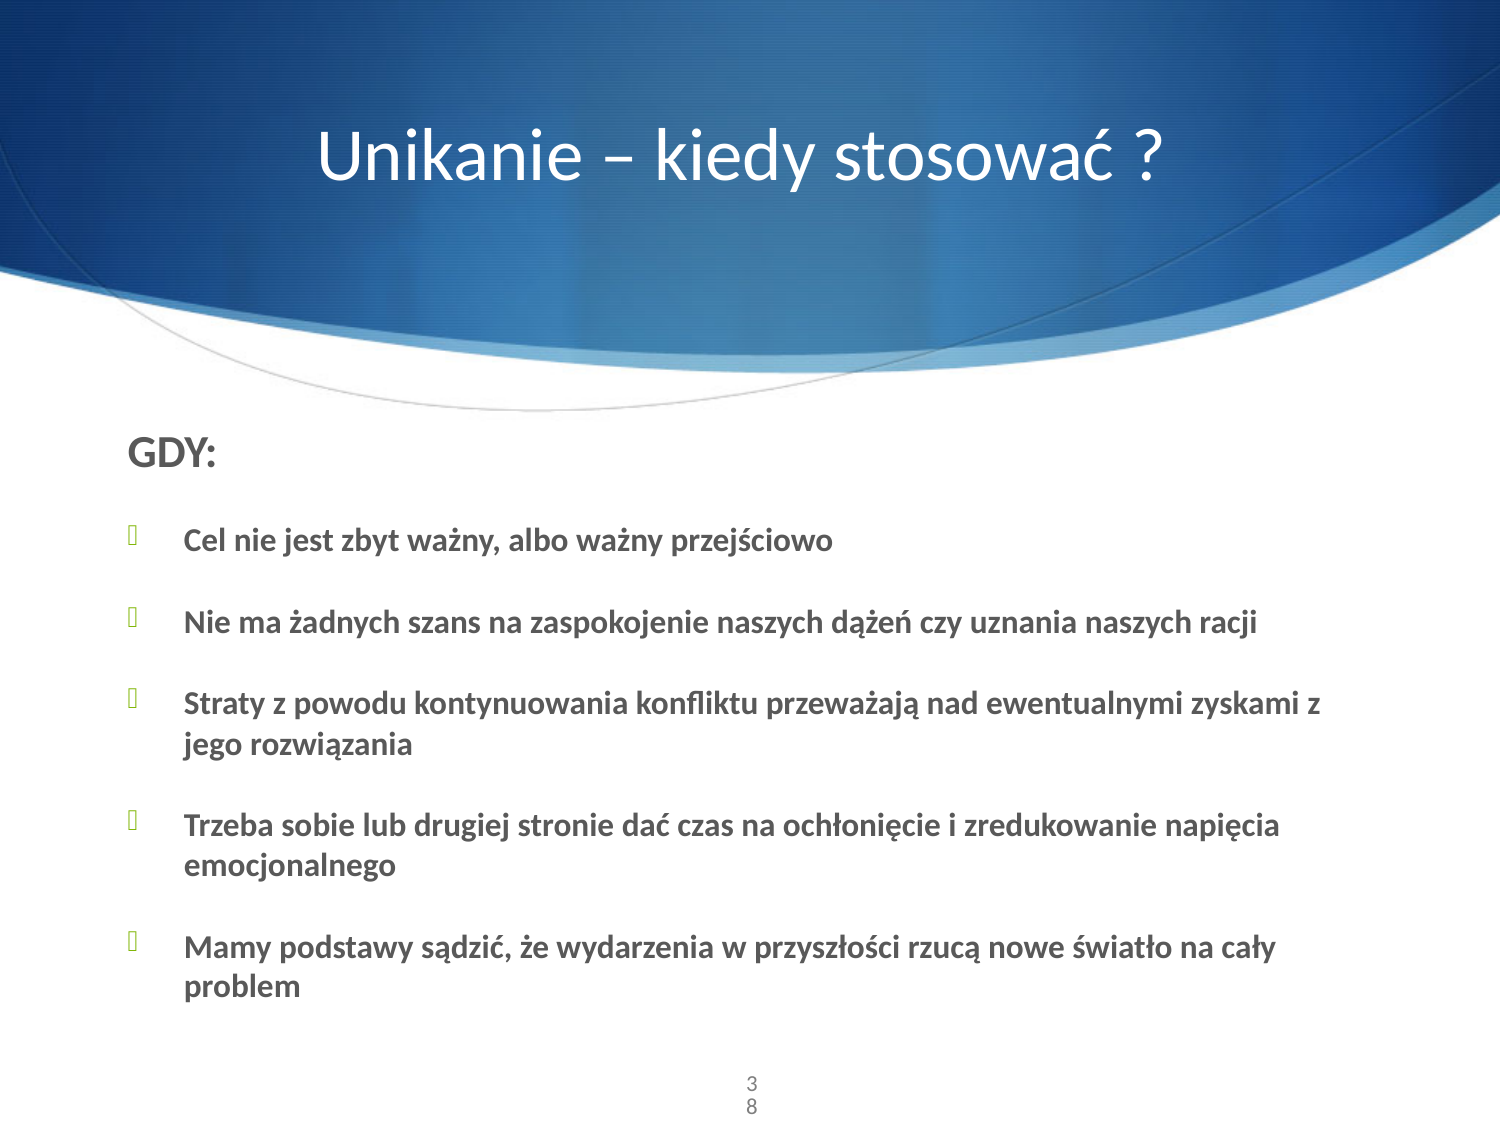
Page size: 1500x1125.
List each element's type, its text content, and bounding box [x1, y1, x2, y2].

slide_number 38 [730, 1062, 769, 1103]
picture [0, 0, 1500, 1125]
list GDY: Cel nie jest zbyt ważny, albo ważny przejściowo Nie ma żadnych szans na zaspokojenie naszych dążeń czy uznania naszych racji Straty z powodu kontynuowania konfliktu przeważają nad ewentualnymi zyskami z jego rozwiązania Trzeba sobie lub drugiej stronie dać czas na ochłonięcie i zredukowanie napięcia emocjonalnego Mamy podstawy sądzić, że wydarzenia w przyszłości rzucą nowe światło na cały problem [121, 415, 1379, 952]
title Unikanie – kiedy stosować ? [75, 0, 1425, 301]
